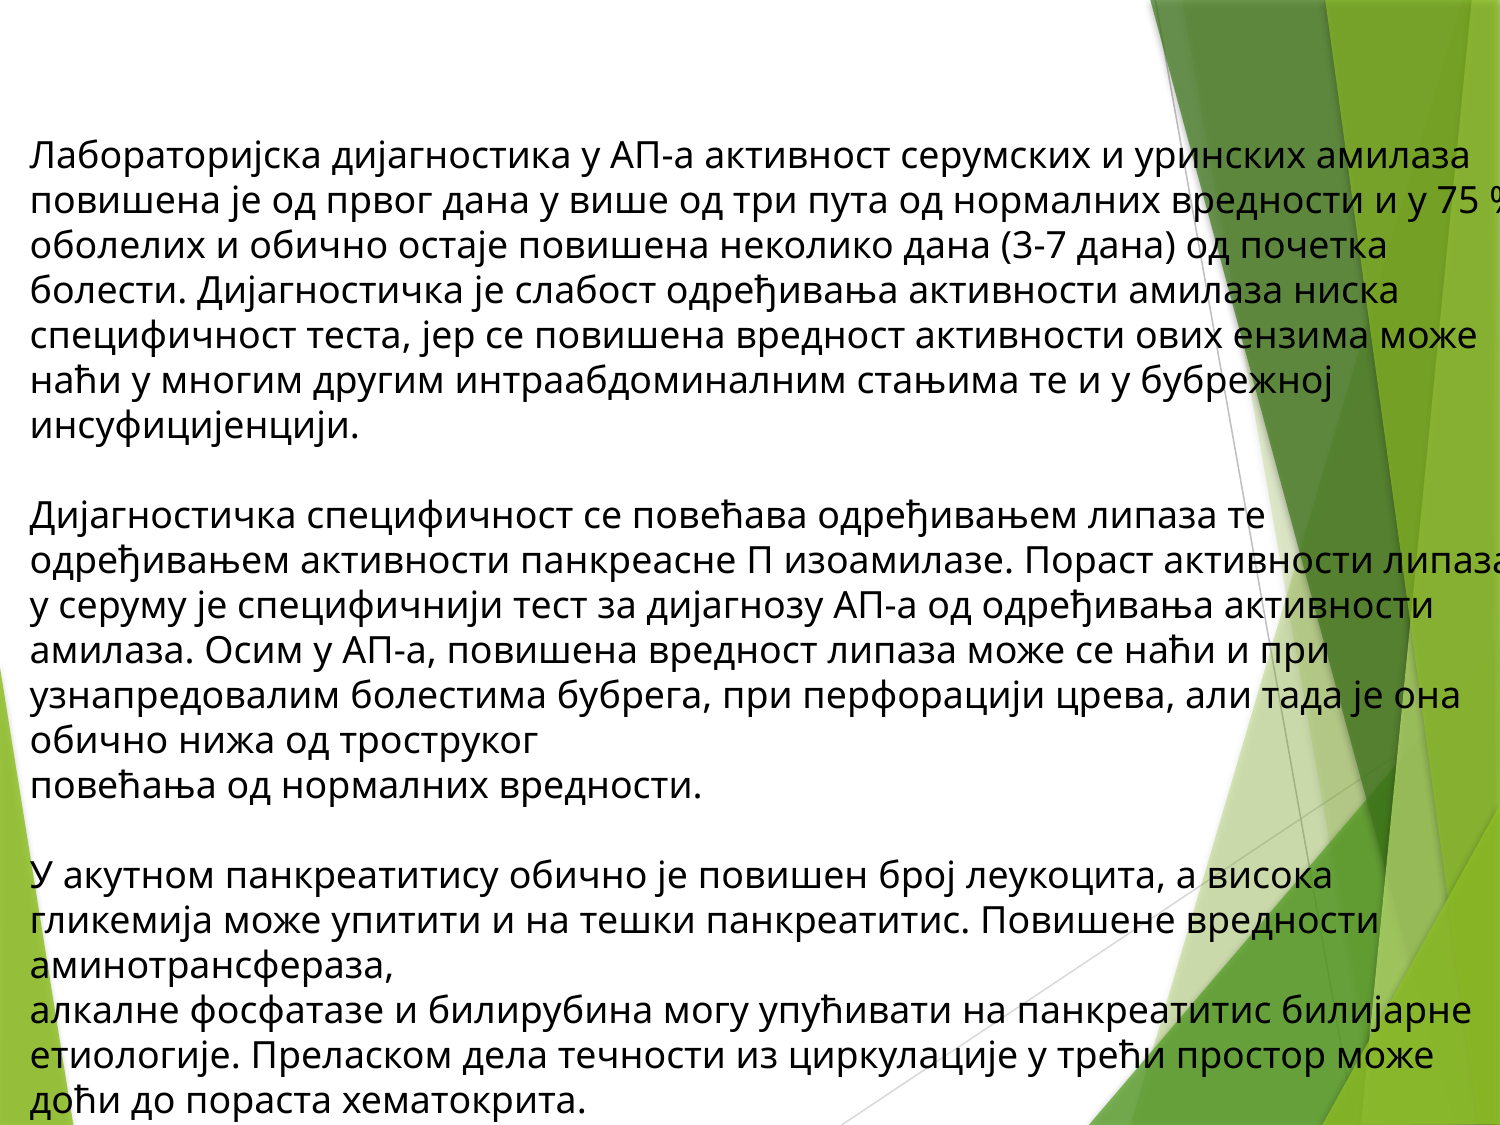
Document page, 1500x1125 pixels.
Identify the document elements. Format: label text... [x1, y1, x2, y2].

text_box Лабораторијска дијагностика у АП-а активност серумских и уринских амилаза повишена је од првог дана у више од три пута од нормалних вредности и у 75 % оболелих и обично остаје повишена неколико дана (3-7 дана) од почетка болести. Дијагностичка је слабост одређивања активности амилаза ниска специфичност теста, јер се повишена вредност активности ових ензима може наћи у многим другим интраабдоминалним стањима те и у бубрежној инсуфицијенцији. Дијагностичка специфичност се повећава одређивањем липаза те одређивањем активности панкреасне П изоамилазе. Пораст активности липаза у серуму је специфичнији тест за дијагнозу АП-а од одређивања активности амилаза. Осим у АП-а, повишена вредност липаза може се наћи и при узнапредовалим болестима бубрега, при перфорацији црева, али тада је она обично нижа од троструког повећања од нормалних вредности. У акутном панкреатитису обично је повишен број леукоцита, а висока гликемија може упитити и на тешки панкреатитис. Повишене вредности аминотрансфераза, алкалне фосфатазе и билирубина могу упућивати на панкреатитис билијарне етиологије. Преласком дела течности из циркулације у трећи простор може доћи до пораста хематокрита. [14, 123, 1500, 1125]
